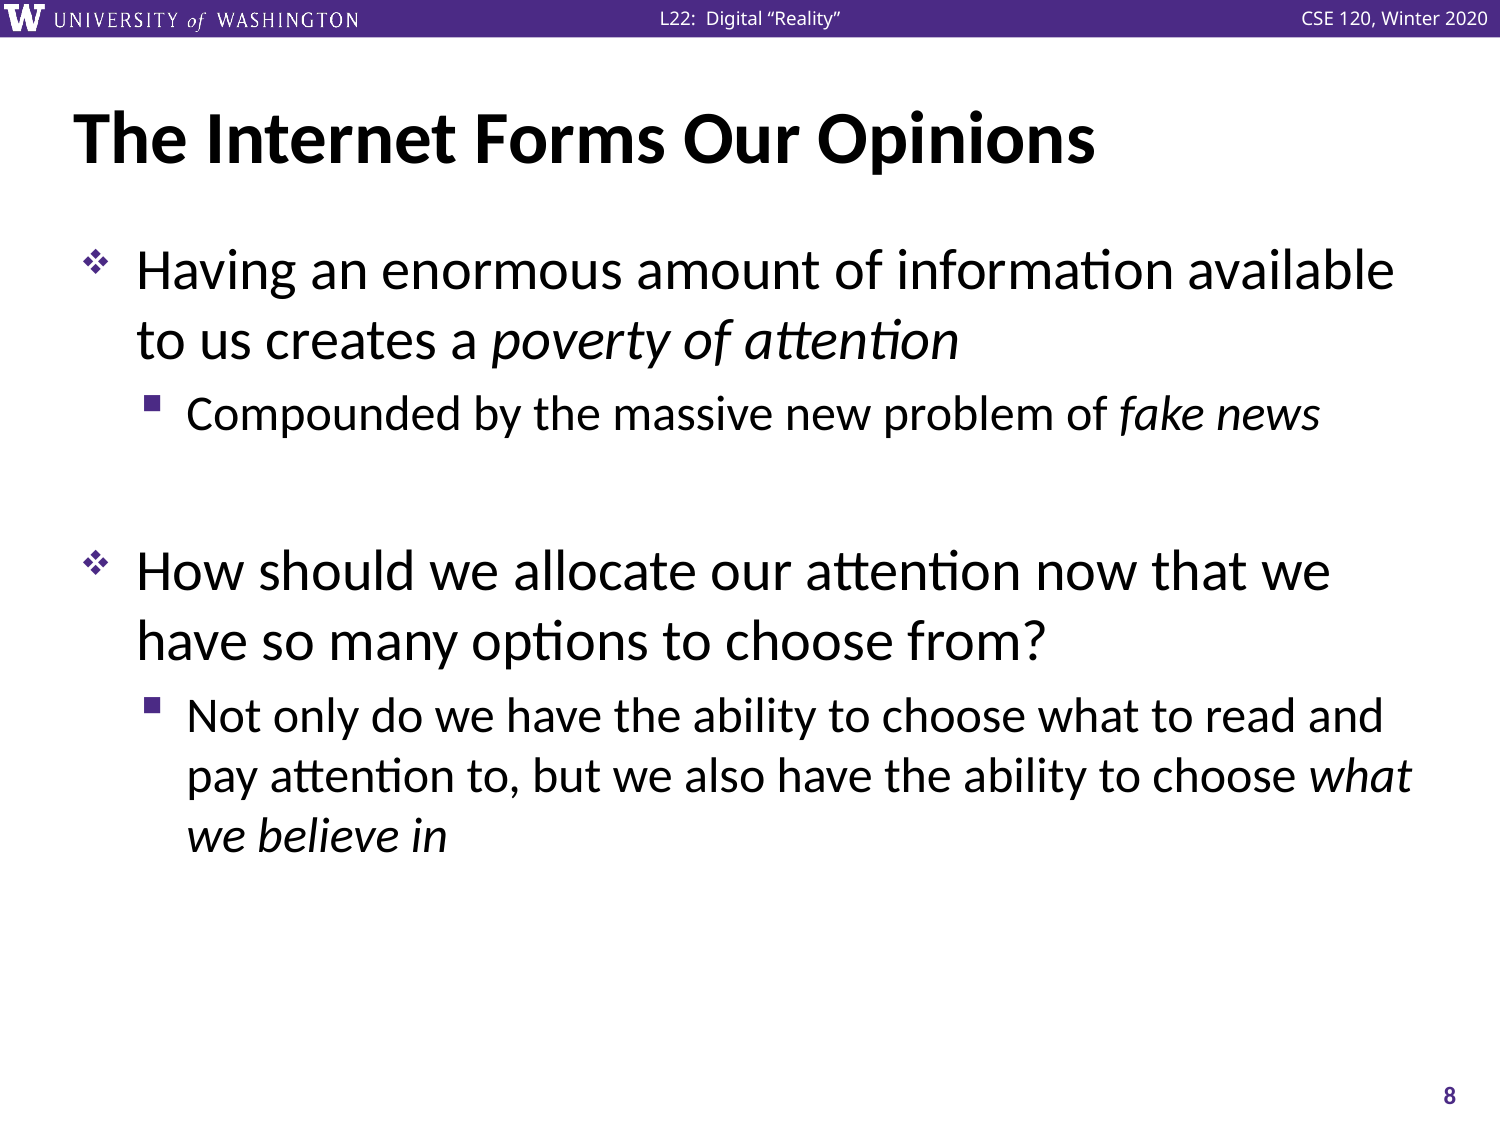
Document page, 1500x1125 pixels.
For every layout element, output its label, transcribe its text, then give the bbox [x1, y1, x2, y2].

slide_number 8 [1400, 1065, 1500, 1125]
picture [4, 4, 358, 32]
title The Internet Forms Our Opinions [58, 71, 1438, 197]
list Having an enormous amount of information available to us creates a poverty of attention Compounded by the massive new problem of fake news How should we allocate our attention now that we have so many options to choose from? Not only do we have the ability to choose what to read and pay attention to, but we also have the ability to choose what we believe in [64, 223, 1438, 1040]
